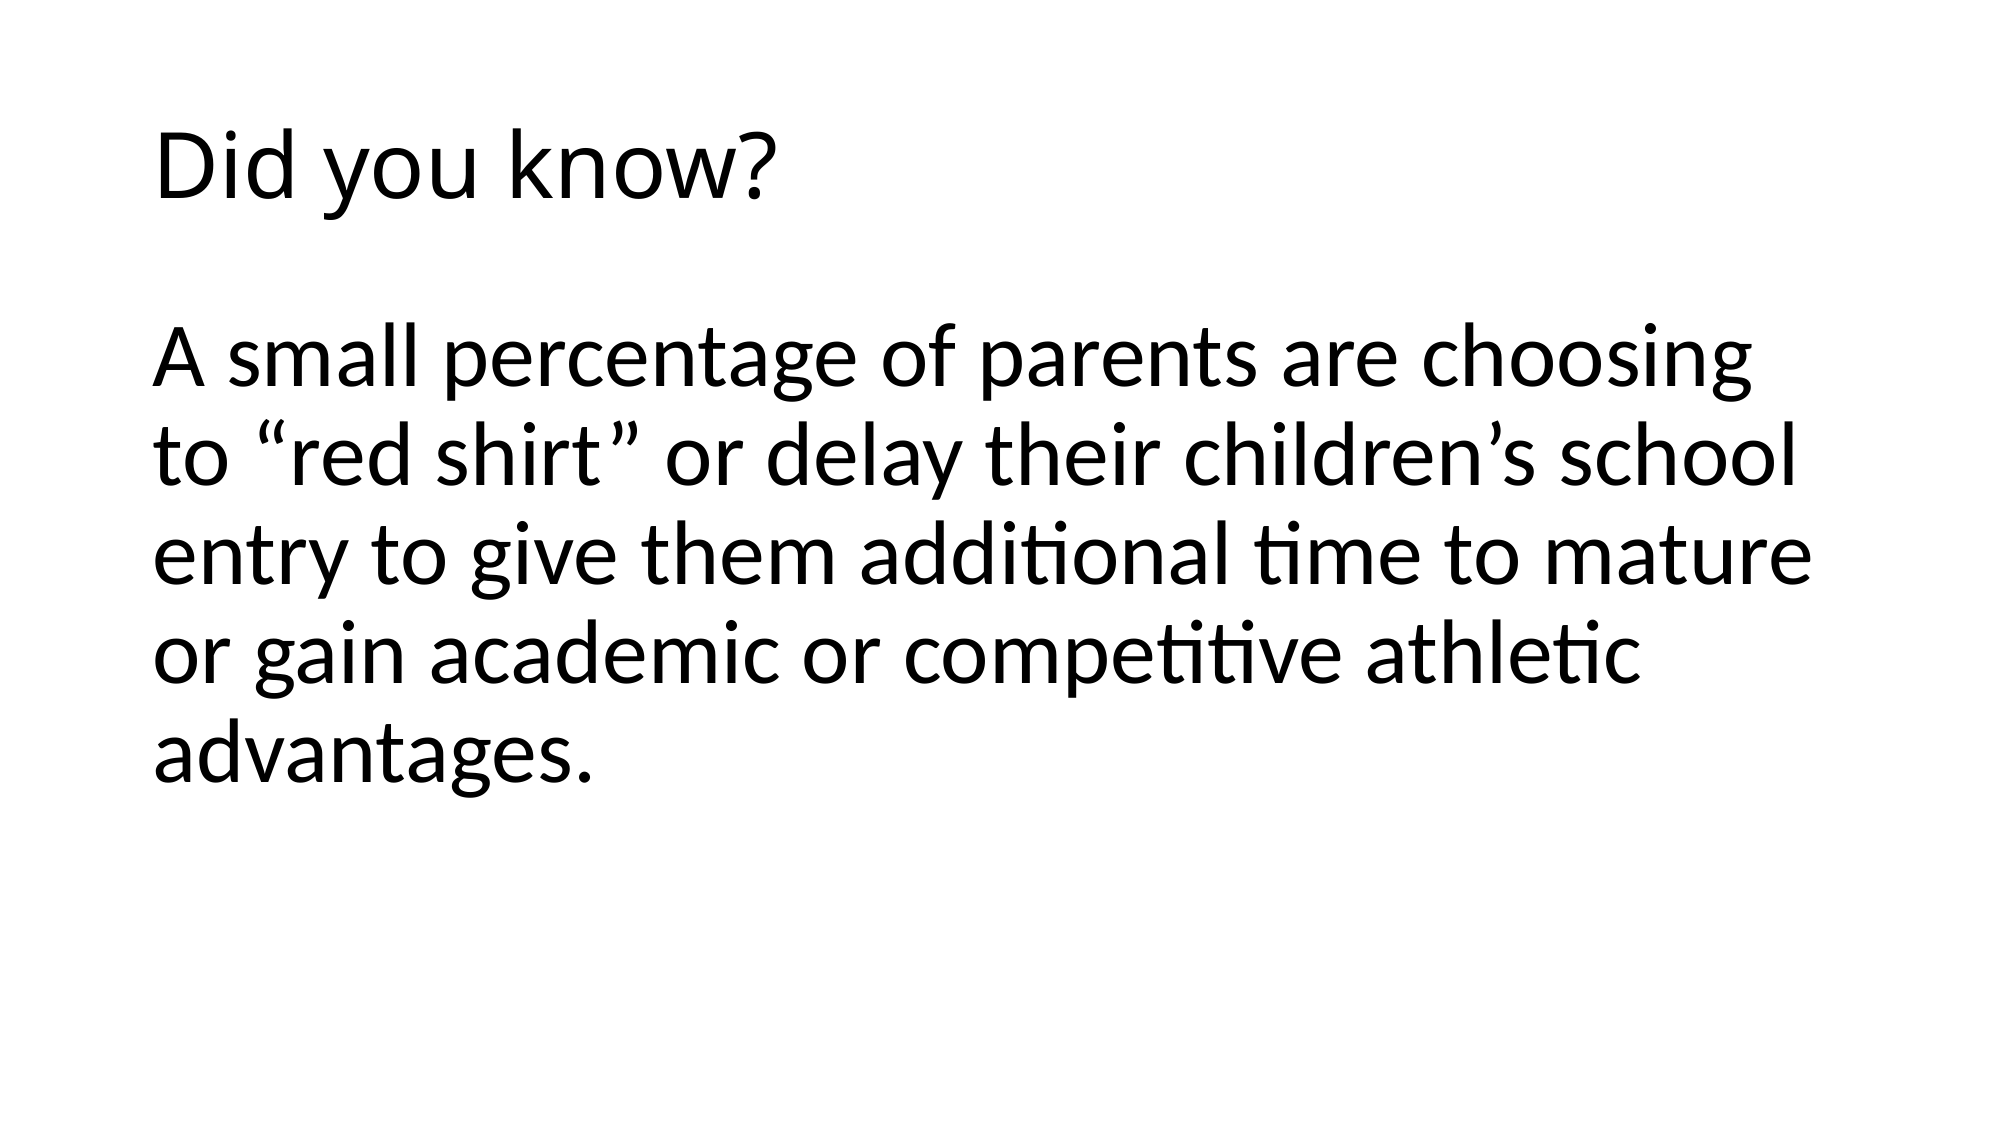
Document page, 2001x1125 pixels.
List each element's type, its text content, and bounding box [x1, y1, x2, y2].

title Did you know? [137, 59, 1863, 278]
list A small percentage of parents are choosing to “red shirt” or delay their children’s school entry to give them additional time to mature or gain academic or competitive athletic advantages. [137, 299, 1863, 1014]
